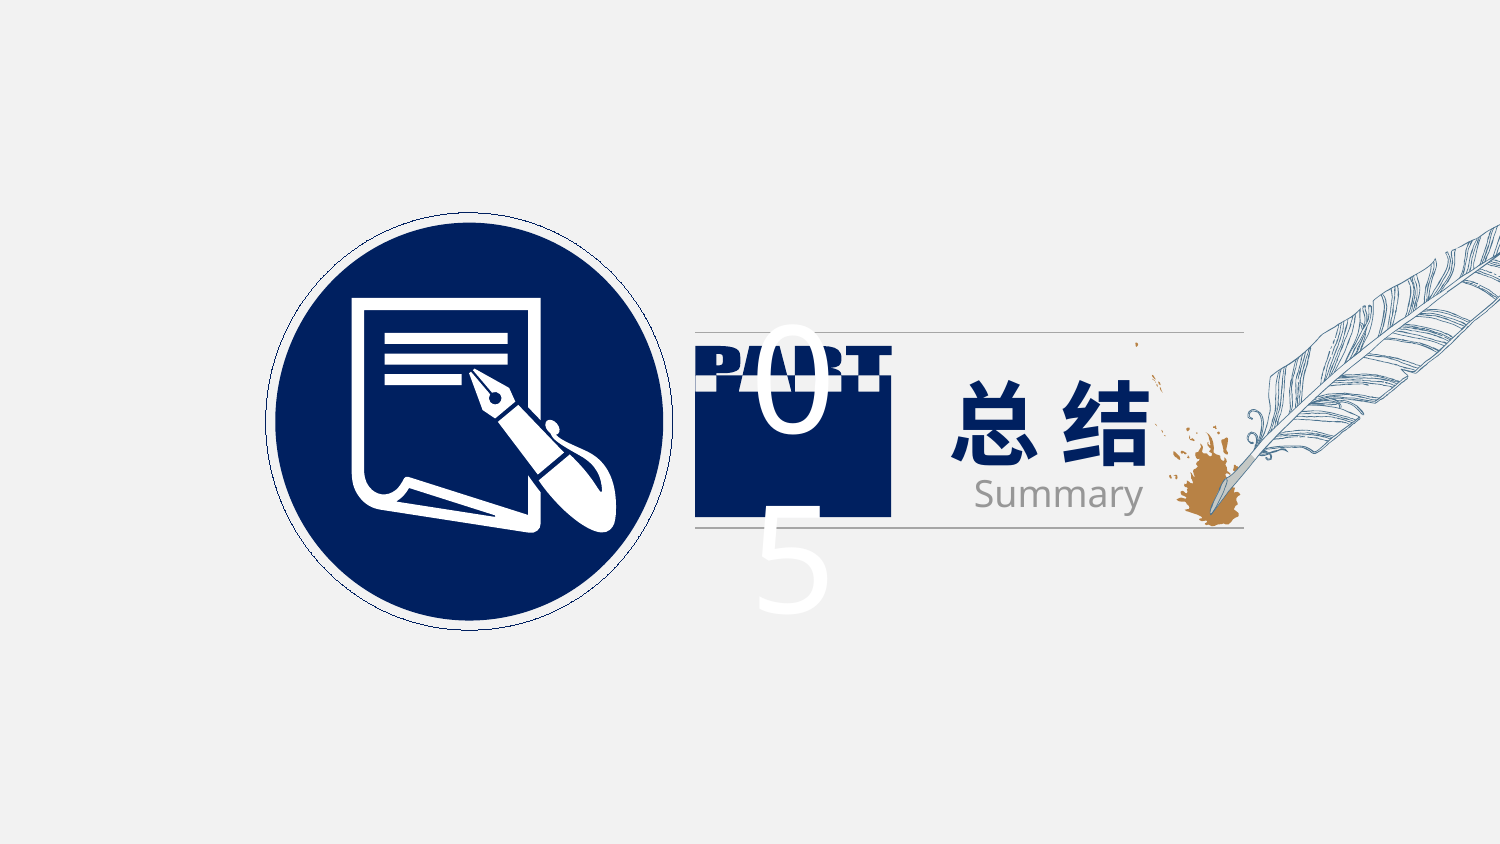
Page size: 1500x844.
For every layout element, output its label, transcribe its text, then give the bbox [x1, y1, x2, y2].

text_box Summary [959, 463, 1145, 511]
text_box [265, 275, 324, 421]
text_box [324, 212, 470, 276]
text_box [351, 297, 541, 533]
text_box 总 结 [933, 368, 1145, 475]
text_box [275, 222, 664, 621]
text_box [614, 275, 673, 422]
text_box [324, 567, 469, 631]
text_box [469, 212, 615, 276]
picture [1150, 143, 1473, 554]
text_box [469, 567, 615, 631]
text_box [265, 421, 324, 568]
text_box [614, 422, 673, 568]
text_box [497, 404, 617, 533]
text_box 05 [695, 345, 892, 518]
